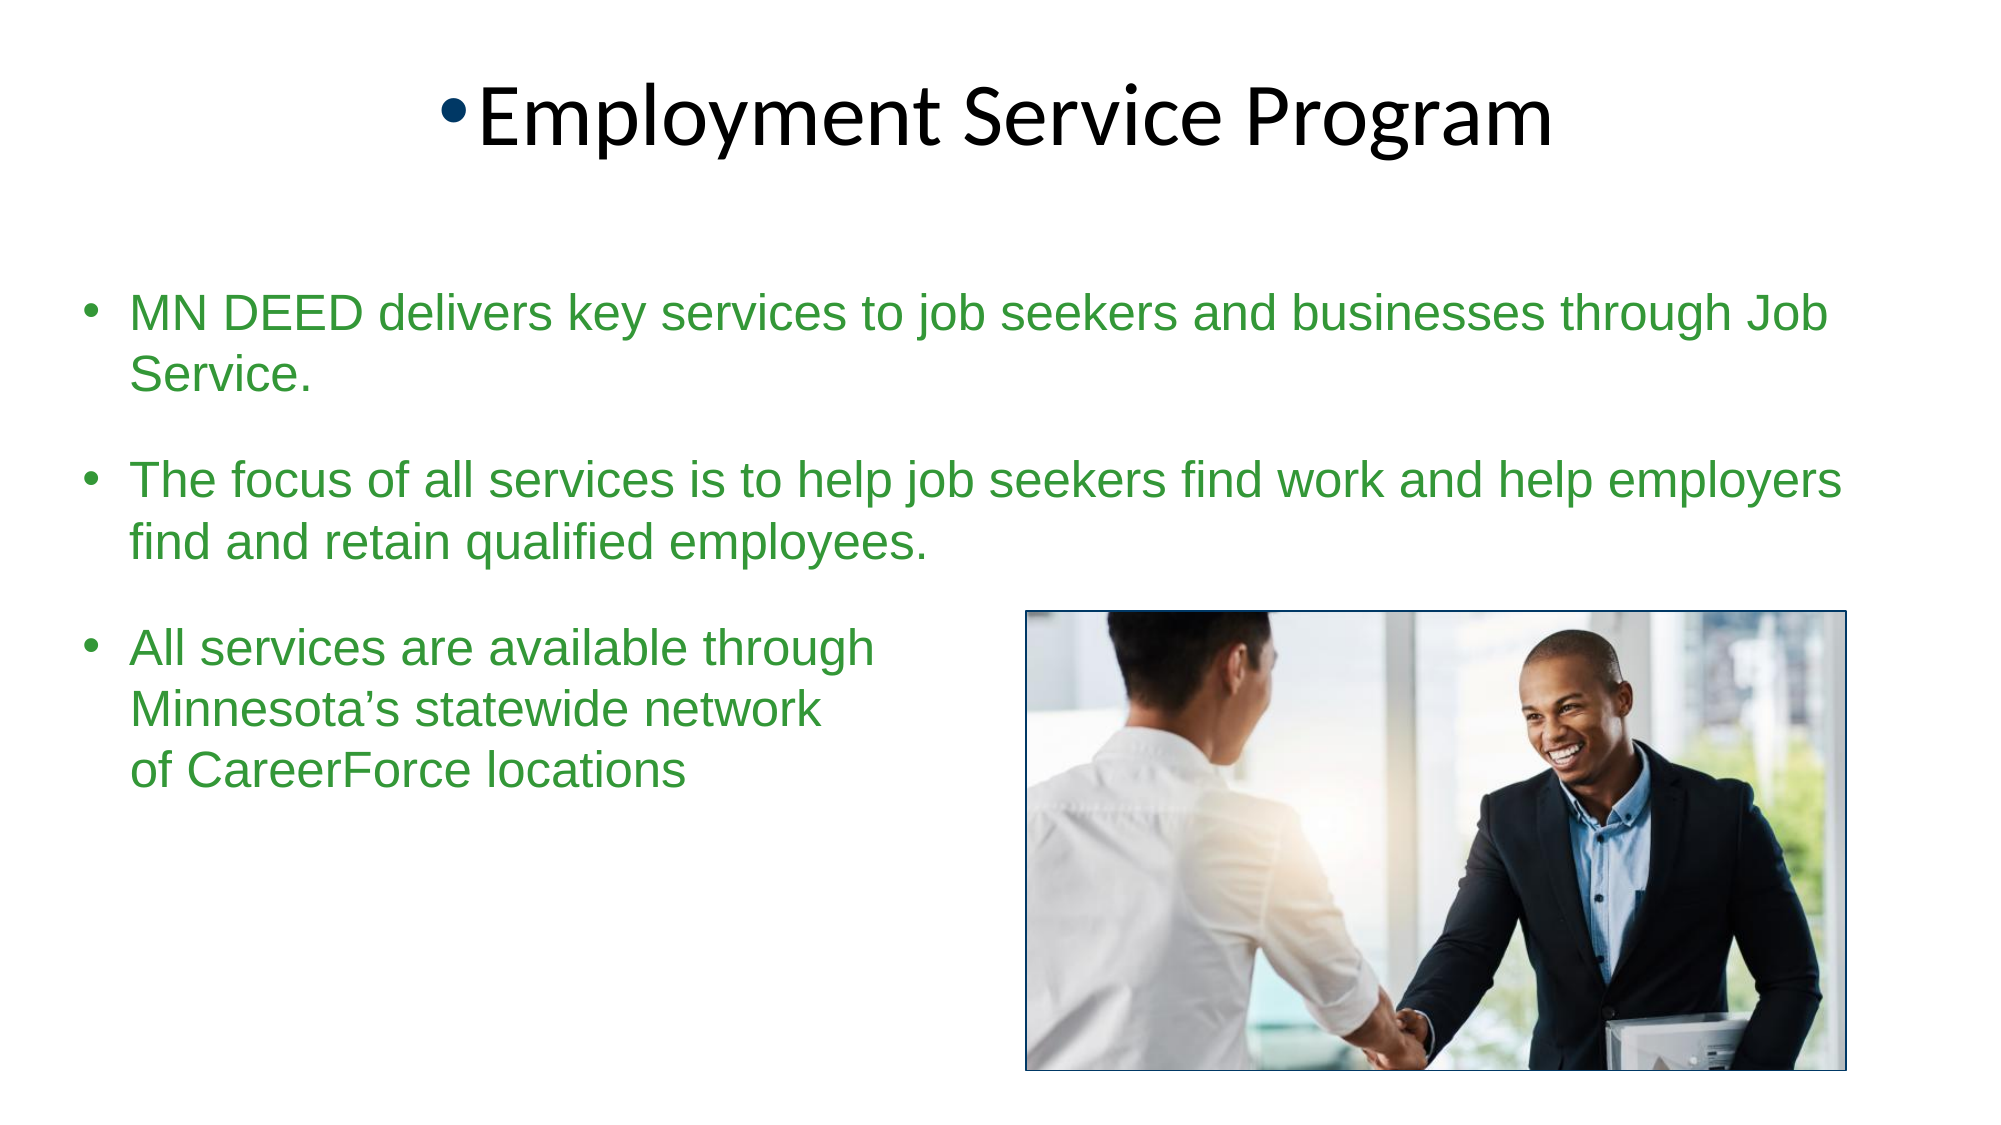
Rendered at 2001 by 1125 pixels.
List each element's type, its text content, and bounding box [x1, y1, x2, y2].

text_box MN DEED delivers key services to job seekers and businesses through Job Service. The focus of all services is to help job seekers find work and help employers find and retain qualified employees. All services are available through Minnesota’s statewide network of CareerForce locations [67, 272, 1862, 806]
list Employment Service Program [438, 55, 1562, 167]
picture [1026, 611, 1846, 1070]
